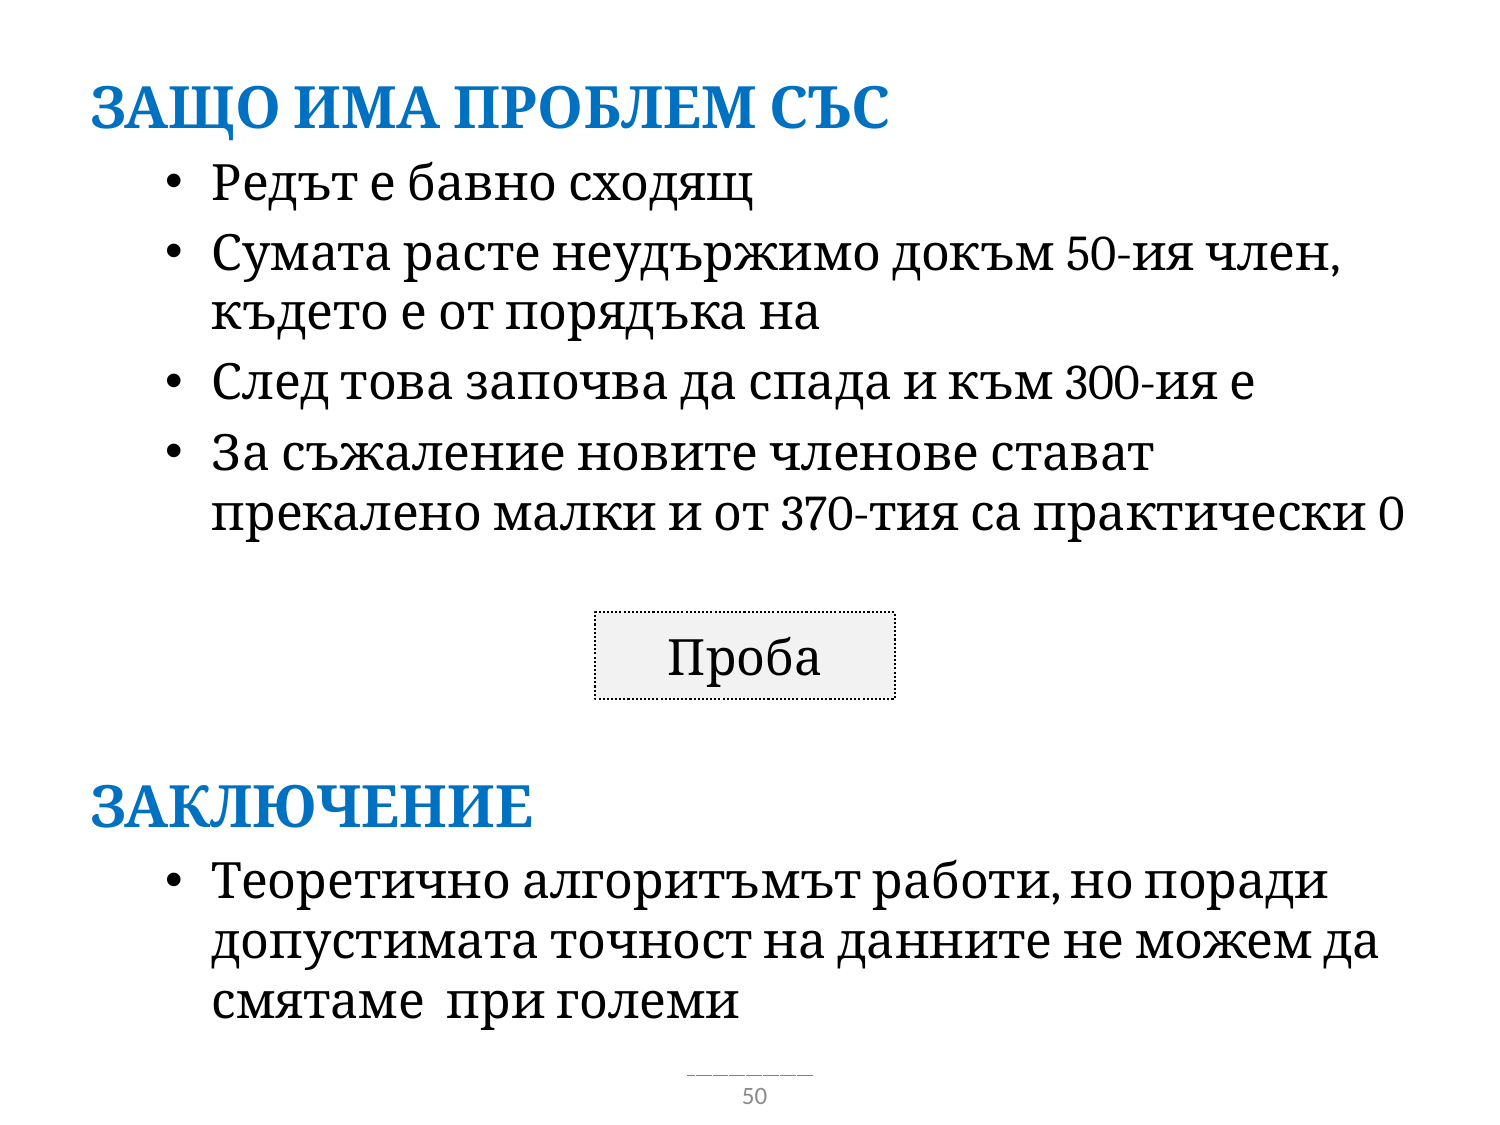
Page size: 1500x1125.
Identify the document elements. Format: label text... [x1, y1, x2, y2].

text_box Проба [593, 610, 897, 701]
slide_number 50 [579, 1065, 930, 1125]
